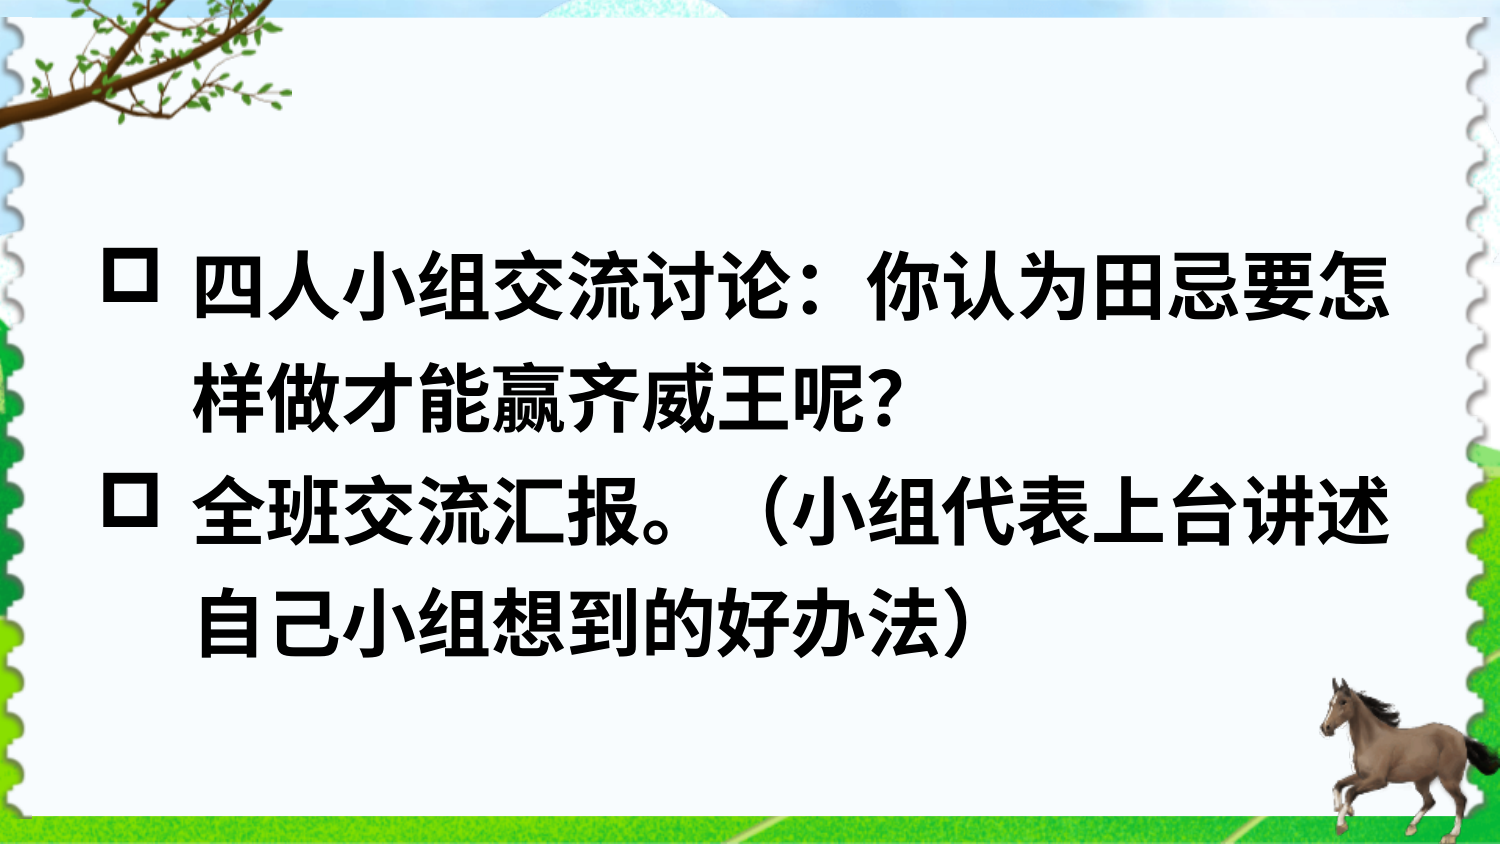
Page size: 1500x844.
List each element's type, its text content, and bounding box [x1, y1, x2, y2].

text_box 四人小组交流讨论：你认为田忌要怎样做才能赢齐威王呢？ 全班交流汇报。（小组代表上台讲述自己小组想到的好办法） [82, 209, 1418, 674]
picture [0, 0, 1500, 844]
